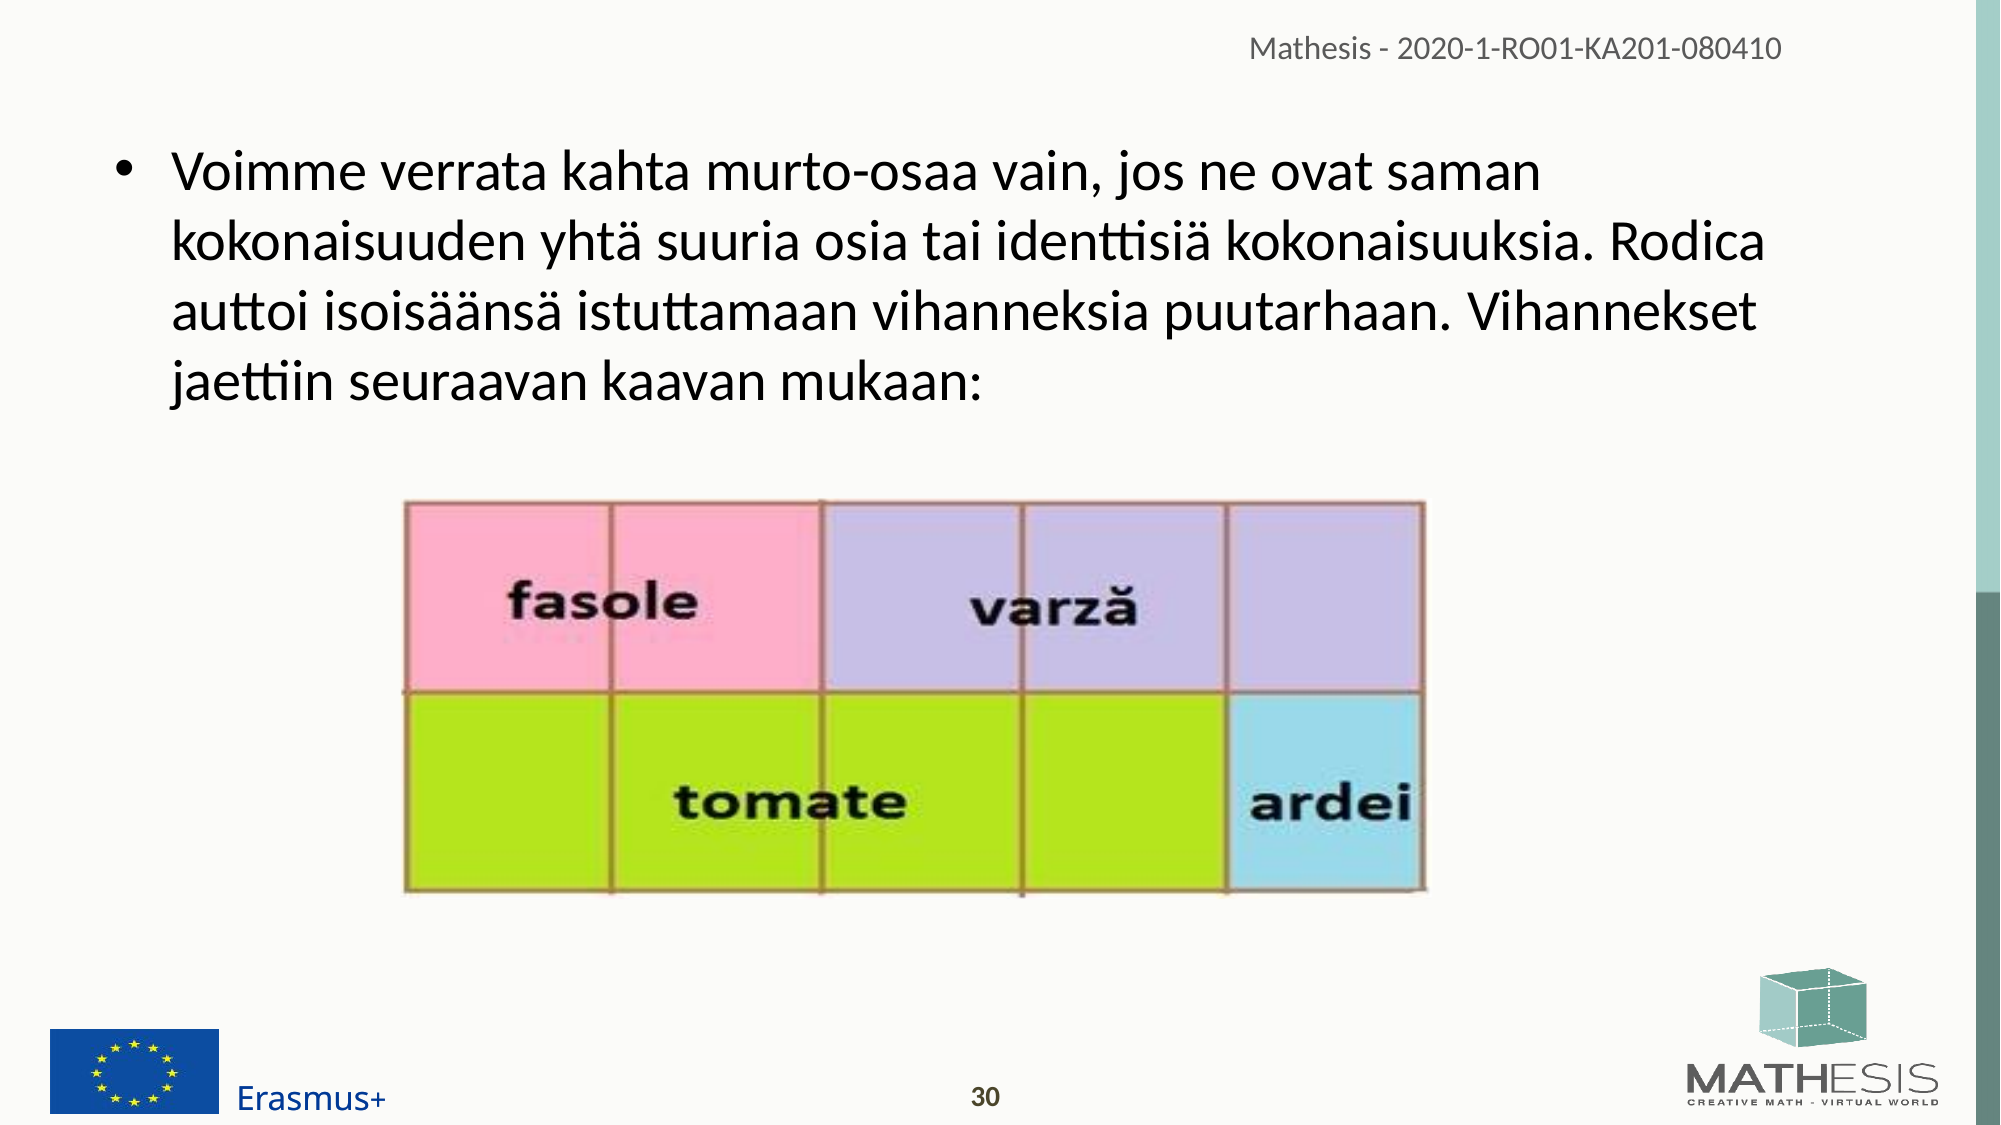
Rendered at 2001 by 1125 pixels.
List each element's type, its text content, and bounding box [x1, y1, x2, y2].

picture [50, 1029, 219, 1114]
list Voimme verrata kahta murto-osaa vain, jos ne ovat saman kokonaisuuden yhtä suuria osia tai identtisiä kokonaisuuksia. Rodica auttoi isoisäänsä istuttamaan vihanneksia puutarhaan. Vihannekset jaettiin seuraavan kaavan mukaan: [99, 125, 1900, 1005]
picture [400, 498, 1433, 899]
